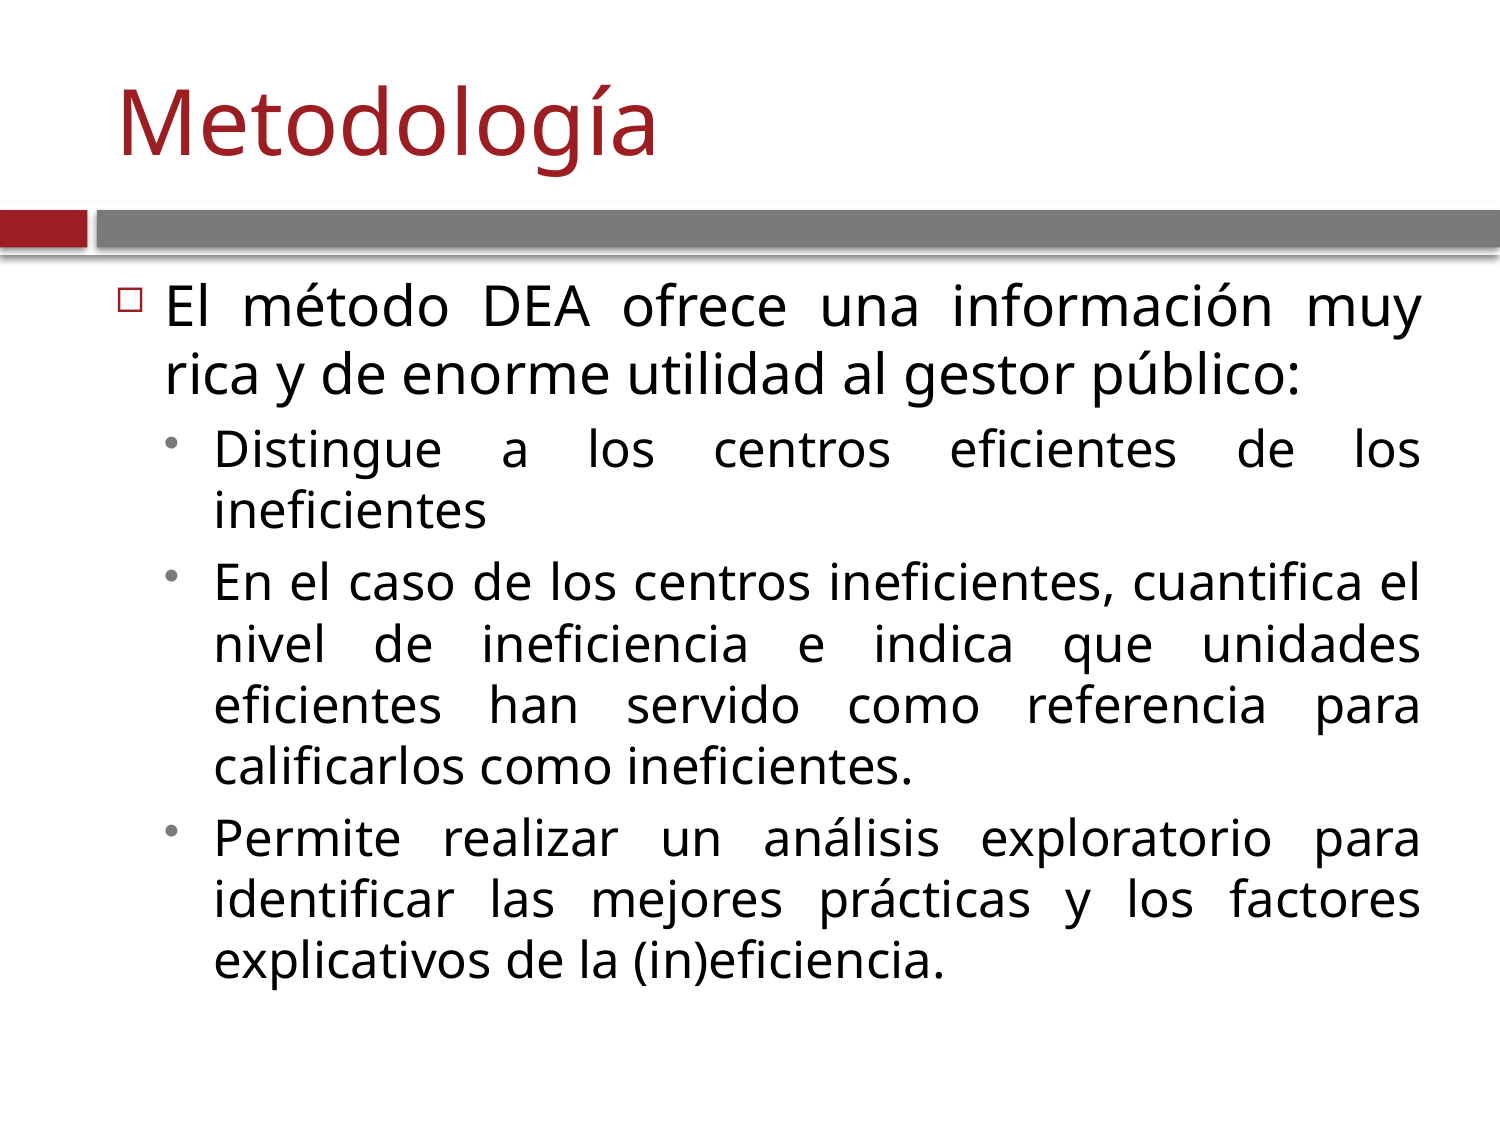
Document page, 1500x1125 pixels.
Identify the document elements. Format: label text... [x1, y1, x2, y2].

title Metodología [100, 37, 1438, 200]
list El método DEA ofrece una información muy rica y de enorme utilidad al gestor público: Distingue a los centros eficientes de los ineficientes En el caso de los centros ineficientes, cuantifica el nivel de ineficiencia e indica que unidades eficientes han servido como referencia para calificarlos como ineficientes. Permite realizar un análisis exploratorio para identificar las mejores prácticas y los factores explicativos de la (in)eficiencia. [100, 262, 1438, 1000]
